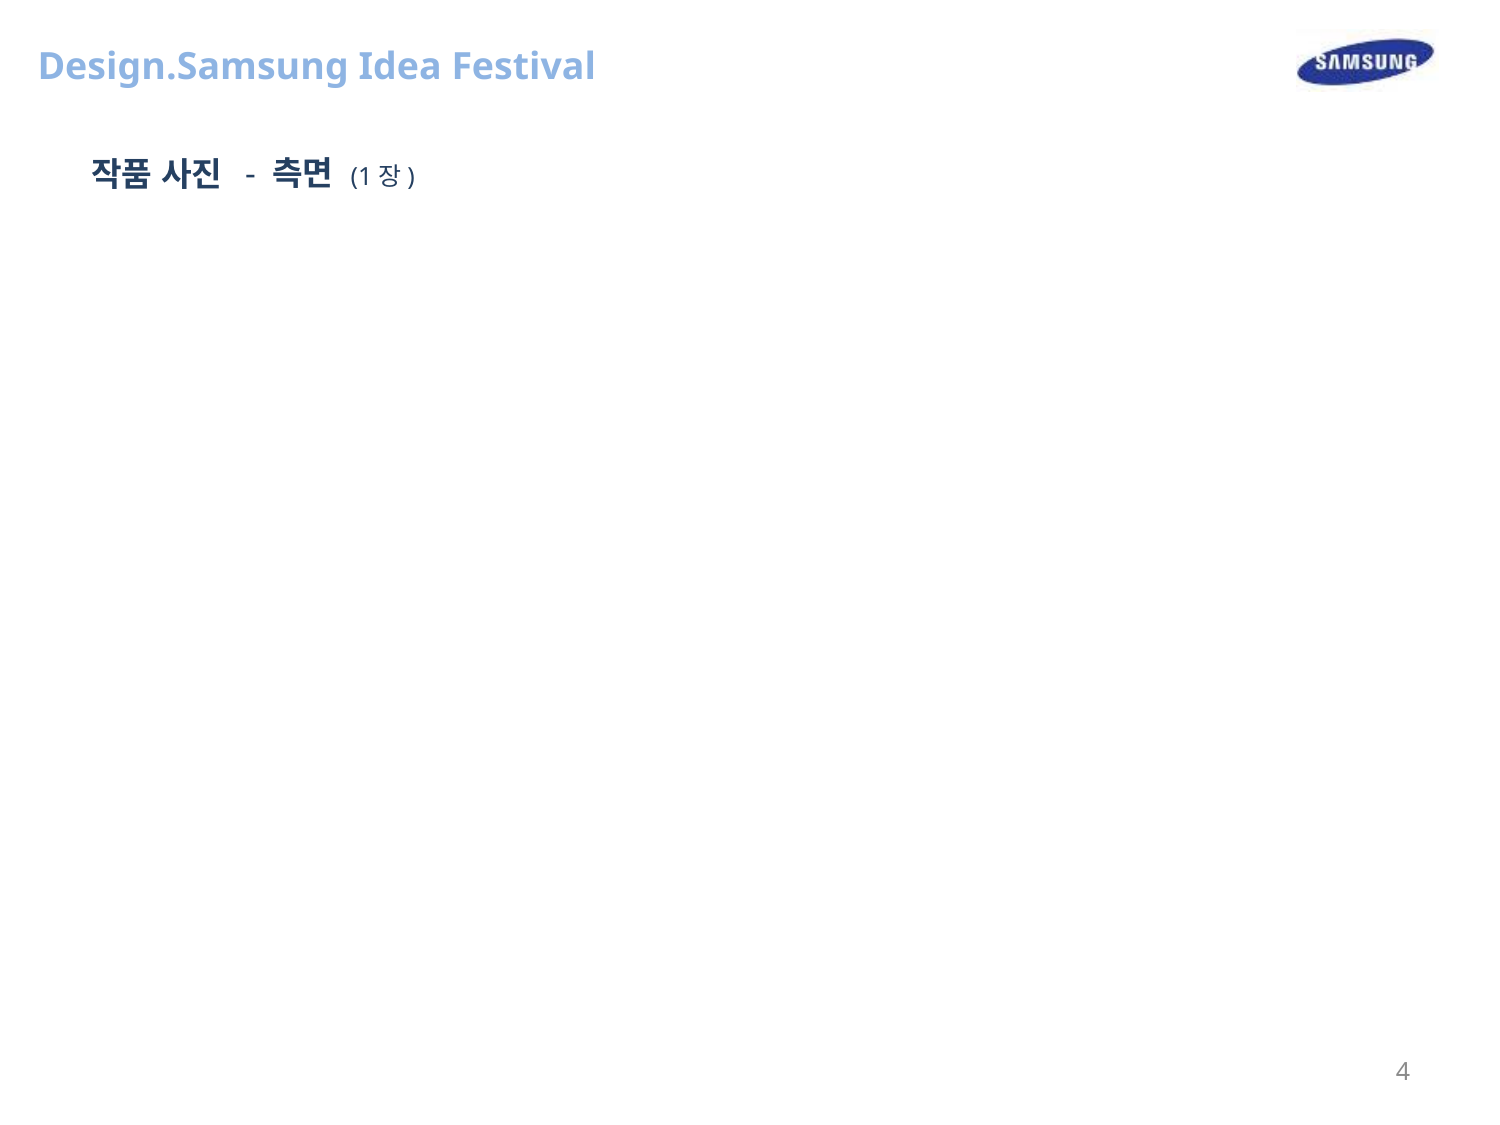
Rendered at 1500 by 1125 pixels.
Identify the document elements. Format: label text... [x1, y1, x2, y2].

picture [1296, 29, 1439, 92]
text_box - 측면 (1장) [230, 144, 514, 200]
slide_number 4 [1074, 1042, 1425, 1103]
